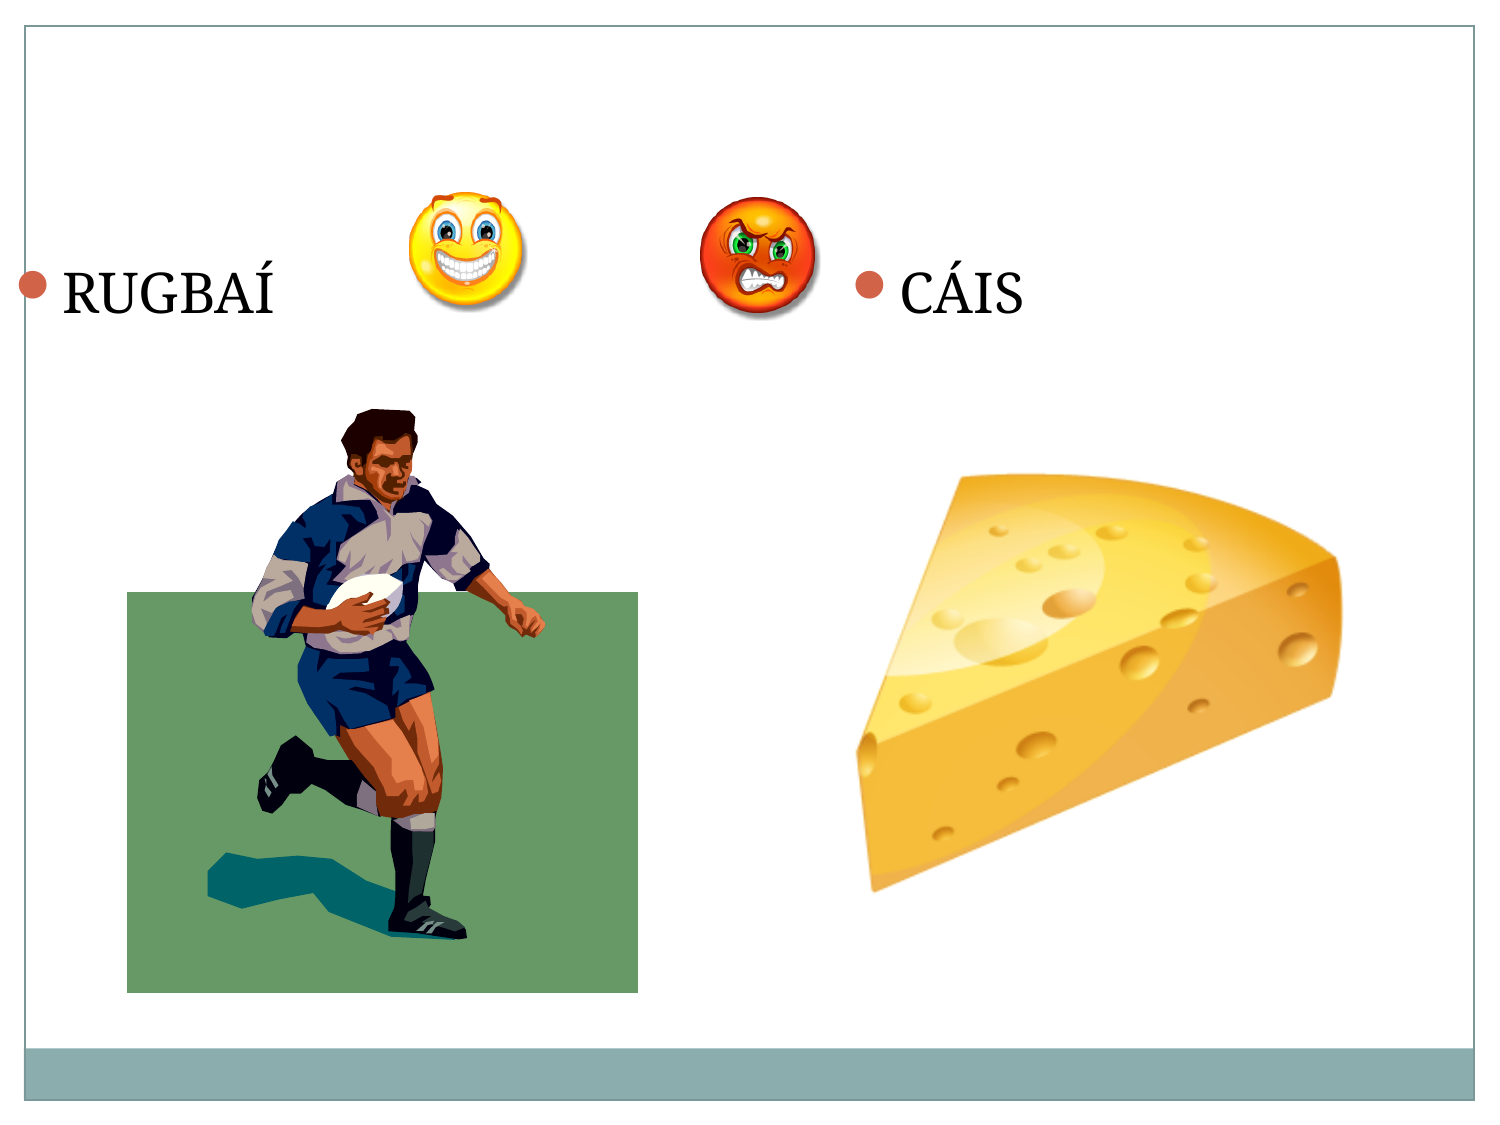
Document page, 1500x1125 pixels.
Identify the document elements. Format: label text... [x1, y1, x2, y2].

picture [403, 189, 528, 314]
picture [820, 408, 1369, 958]
list RUGBAÍ [0, 249, 663, 371]
picture [694, 193, 822, 321]
picture [126, 408, 639, 994]
list CÁIS [836, 249, 1500, 370]
